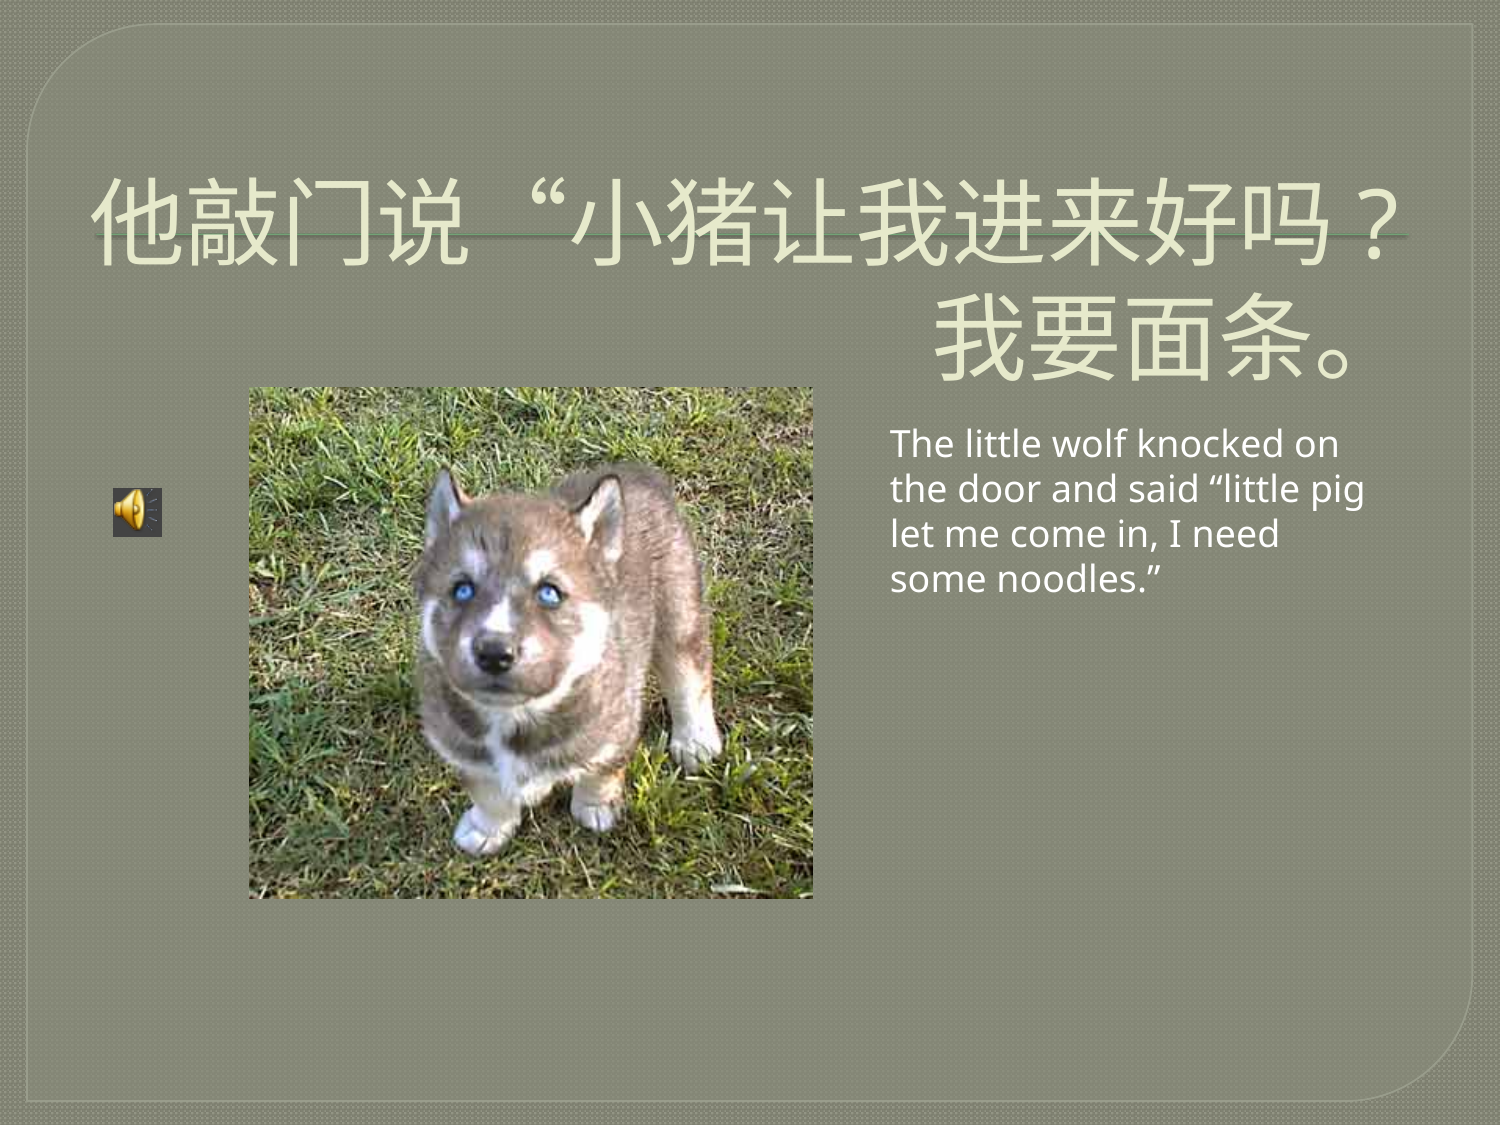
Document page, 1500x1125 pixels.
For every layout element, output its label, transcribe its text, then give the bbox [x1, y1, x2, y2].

title 他敲门说“小猪让我进来好吗?我要面条。 [75, 41, 1425, 400]
text_box The little wolf knocked on the door and said “little pig let me come in, I need some noodles.” [874, 412, 1388, 608]
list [249, 387, 813, 899]
picture [112, 487, 163, 538]
